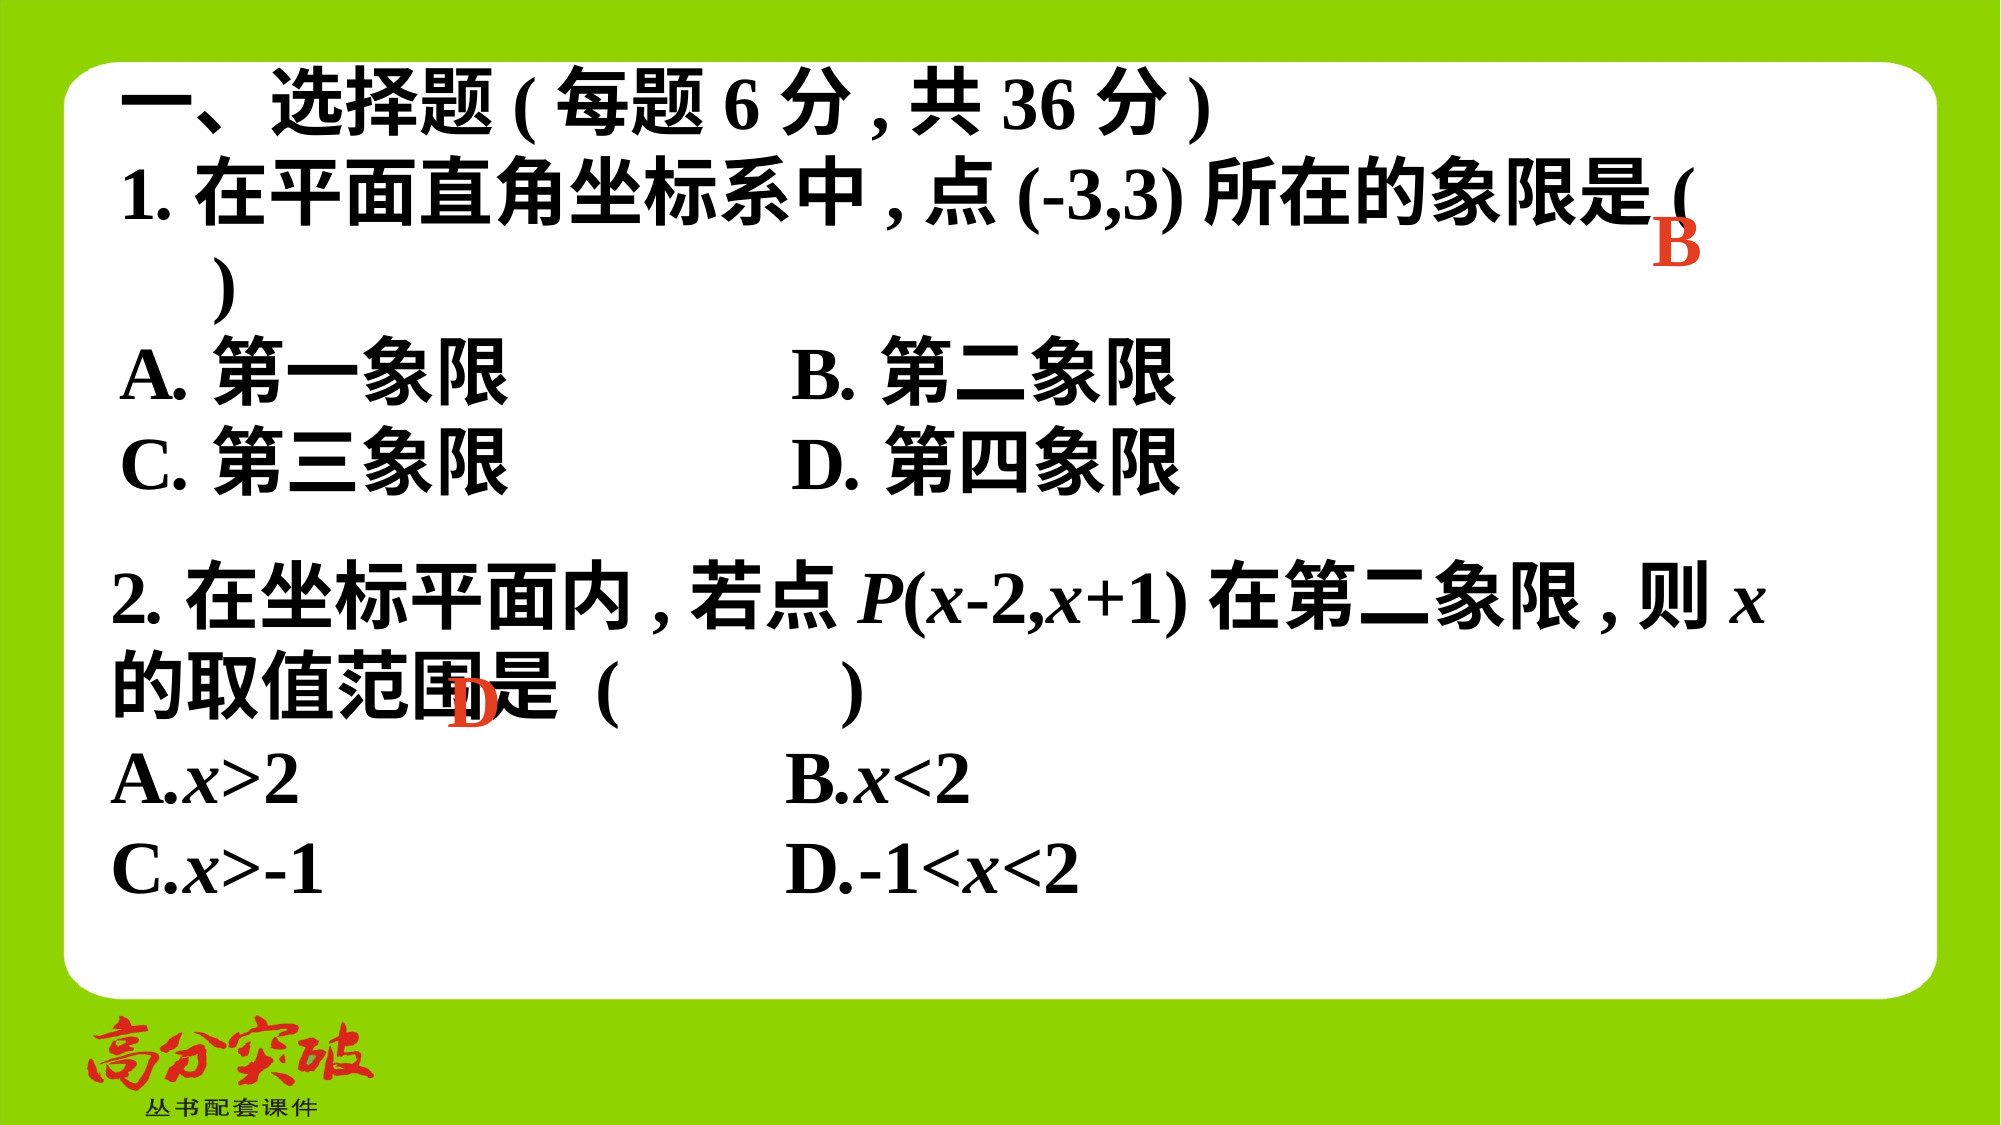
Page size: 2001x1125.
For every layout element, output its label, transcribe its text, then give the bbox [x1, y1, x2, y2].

text_box D [432, 645, 528, 750]
text_box 2.在坐标平面内,若点P(x-2,x+1)在第二象限,则x的取值范围是 ( ) A.x>2 B.x<2 C.x>-1 D.-1<x<2 [95, 540, 1874, 916]
text_box B [1637, 184, 1737, 290]
picture [0, 0, 2001, 1125]
text_box 一、选择题(每题6分,共36分) 1.在平面直角坐标系中,点(-3,3)所在的象限是( ) A.第一象限 B.第二象限 C.第三象限 D.第四象限 [104, 46, 1865, 512]
